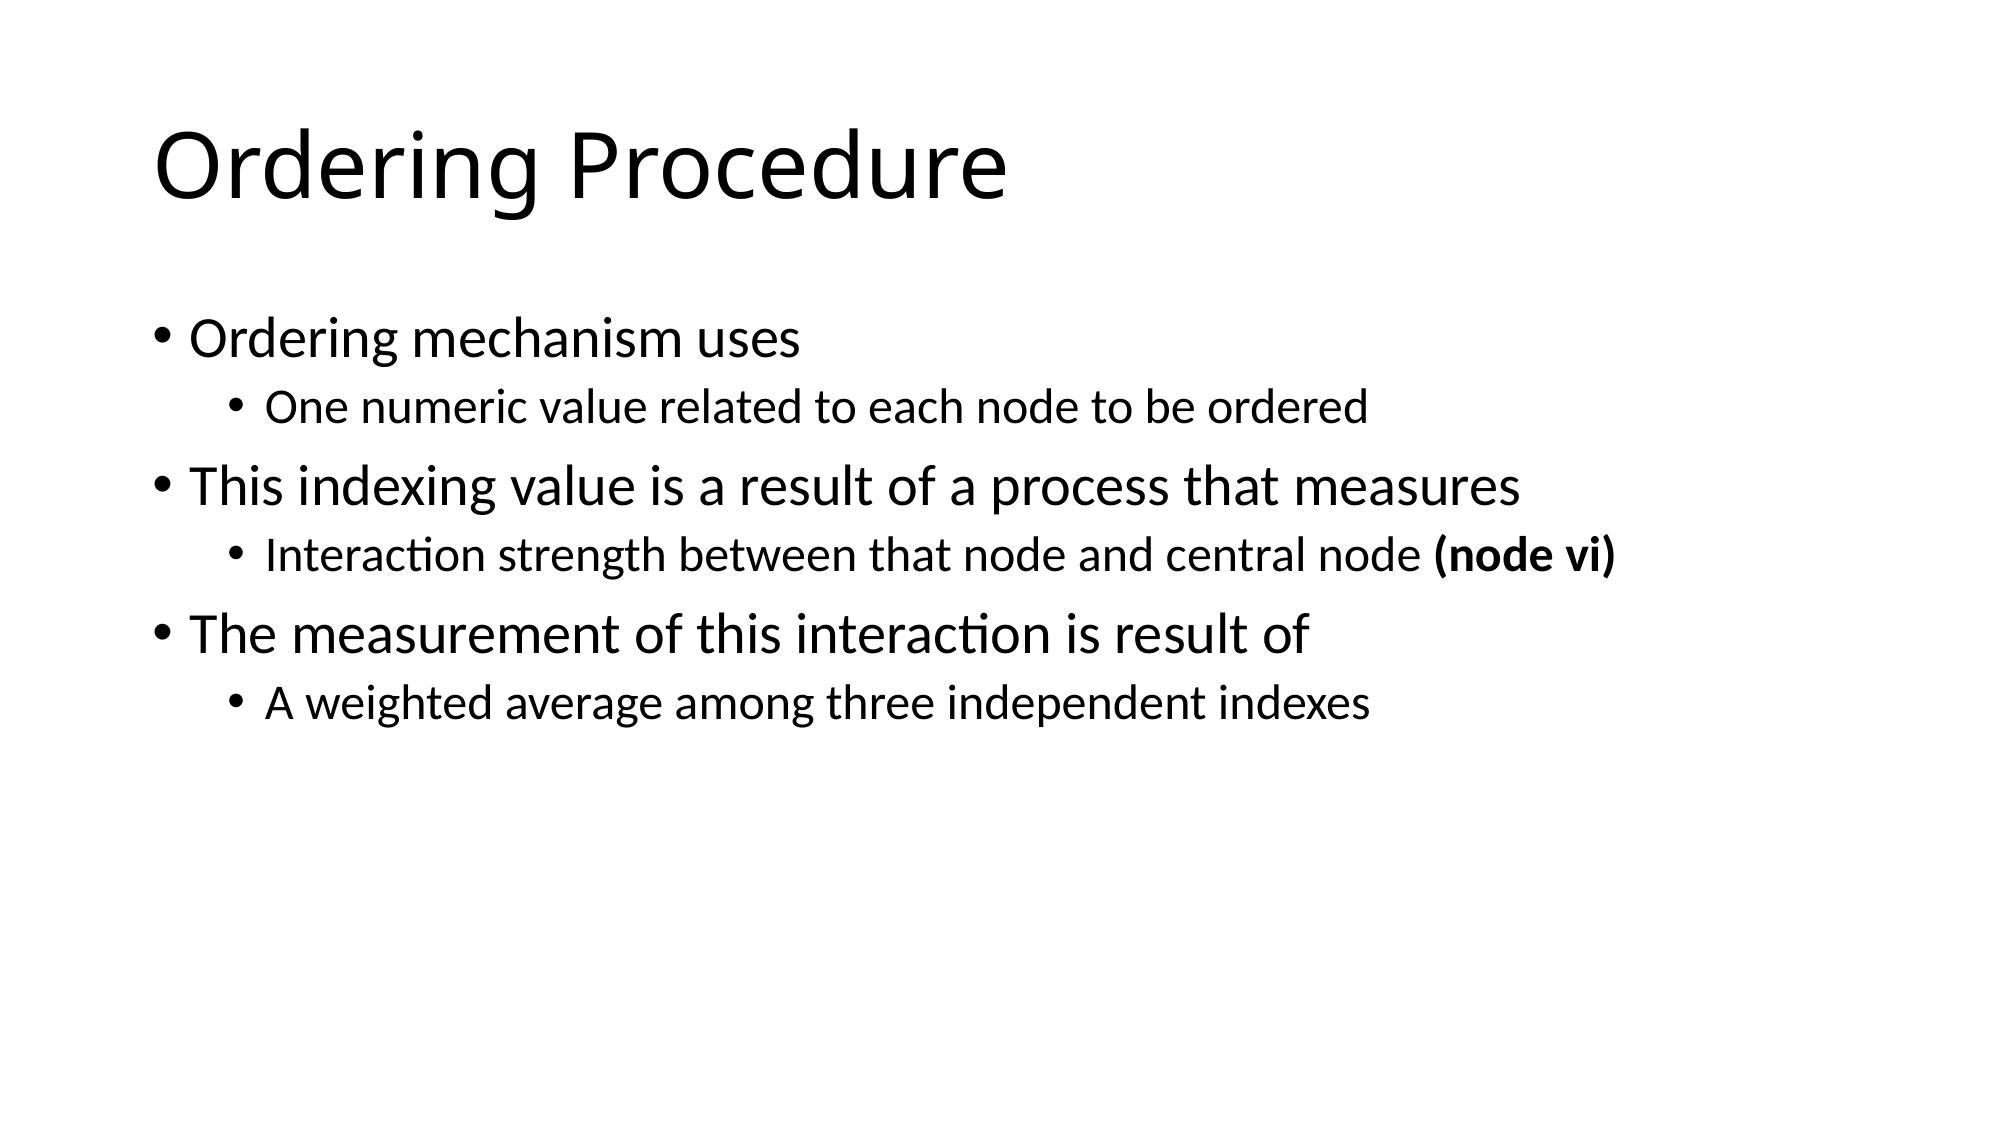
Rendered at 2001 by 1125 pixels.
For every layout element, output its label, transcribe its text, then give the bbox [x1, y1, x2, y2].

list Ordering mechanism uses One numeric value related to each node to be ordered This indexing value is a result of a process that measures Interaction strength between that node and central node (node vi) The measurement of this interaction is result of A weighted average among three independent indexes [137, 299, 1863, 1014]
title Ordering Procedure [137, 59, 1863, 278]
